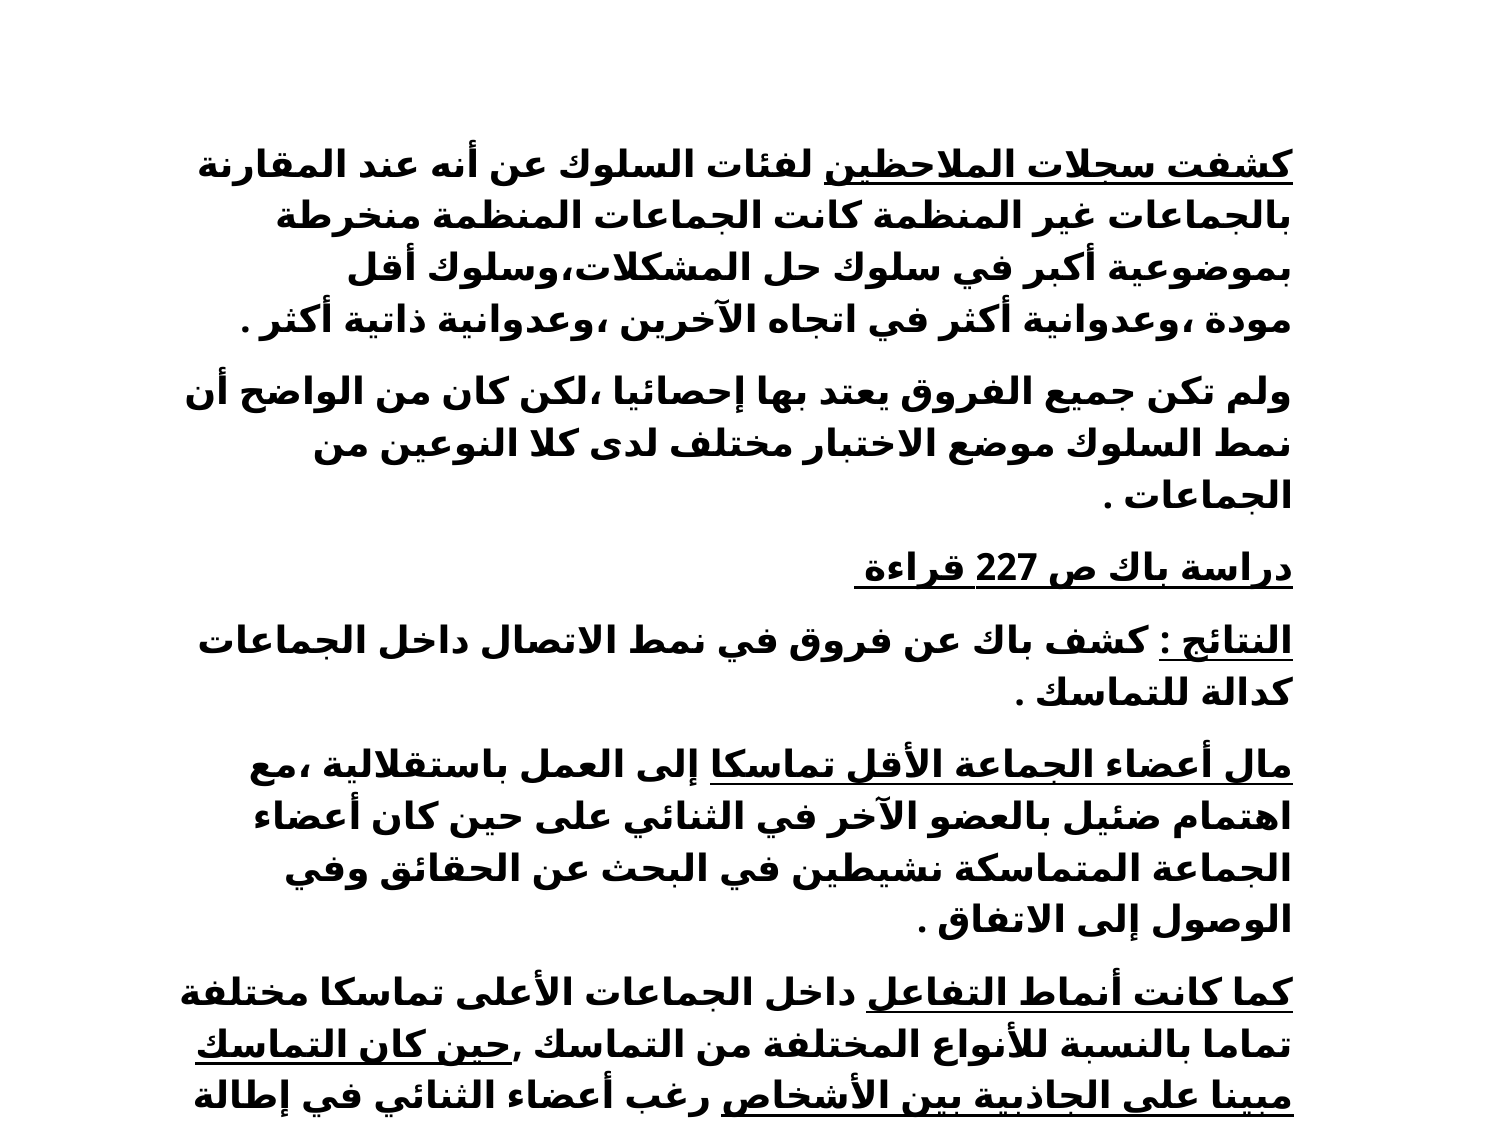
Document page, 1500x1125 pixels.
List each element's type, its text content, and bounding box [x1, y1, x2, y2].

text_box كشفت سجلات الملاحظين لفئات السلوك عن أنه عند المقارنة بالجماعات غير المنظمة كانت الجماعات المنظمة منخرطة بموضوعية أكبر في سلوك حل المشكلات،وسلوك أقل مودة ،وعدوانية أكثر في اتجاه الآخرين ،وعدوانية ذاتية أكثر . ولم تكن جميع الفروق يعتد بها إحصائيا ،لكن كان من الواضح أن نمط السلوك موضع الاختبار مختلف لدى كلا النوعين من الجماعات . دراسة باك ص 227 قراءة النتائج : كشف باك عن فروق في نمط الاتصال داخل الجماعات كدالة للتماسك . مال أعضاء الجماعة الأقل تماسكا إلى العمل باستقلالية ،مع اهتمام ضئيل بالعضو الآخر في الثنائي على حين كان أعضاء الجماعة المتماسكة نشيطين في البحث عن الحقائق وفي الوصول إلى الاتفاق . كما كانت أنماط التفاعل داخل الجماعات الأعلى تماسكا مختلفة تماما بالنسبة للأنواع المختلفة من التماسك ,حين كان التماسك مبينا على الجاذبية بين الأشخاص رغب أعضاء الثنائي في إطالة المناقشة والانخراط في المناقشة ممتعة , وحين كان التماسك مبنيا على أداء العمل فقد أرادوا إنهاء العمل بسرعة وبكفاءة ، [123, 125, 1365, 1125]
